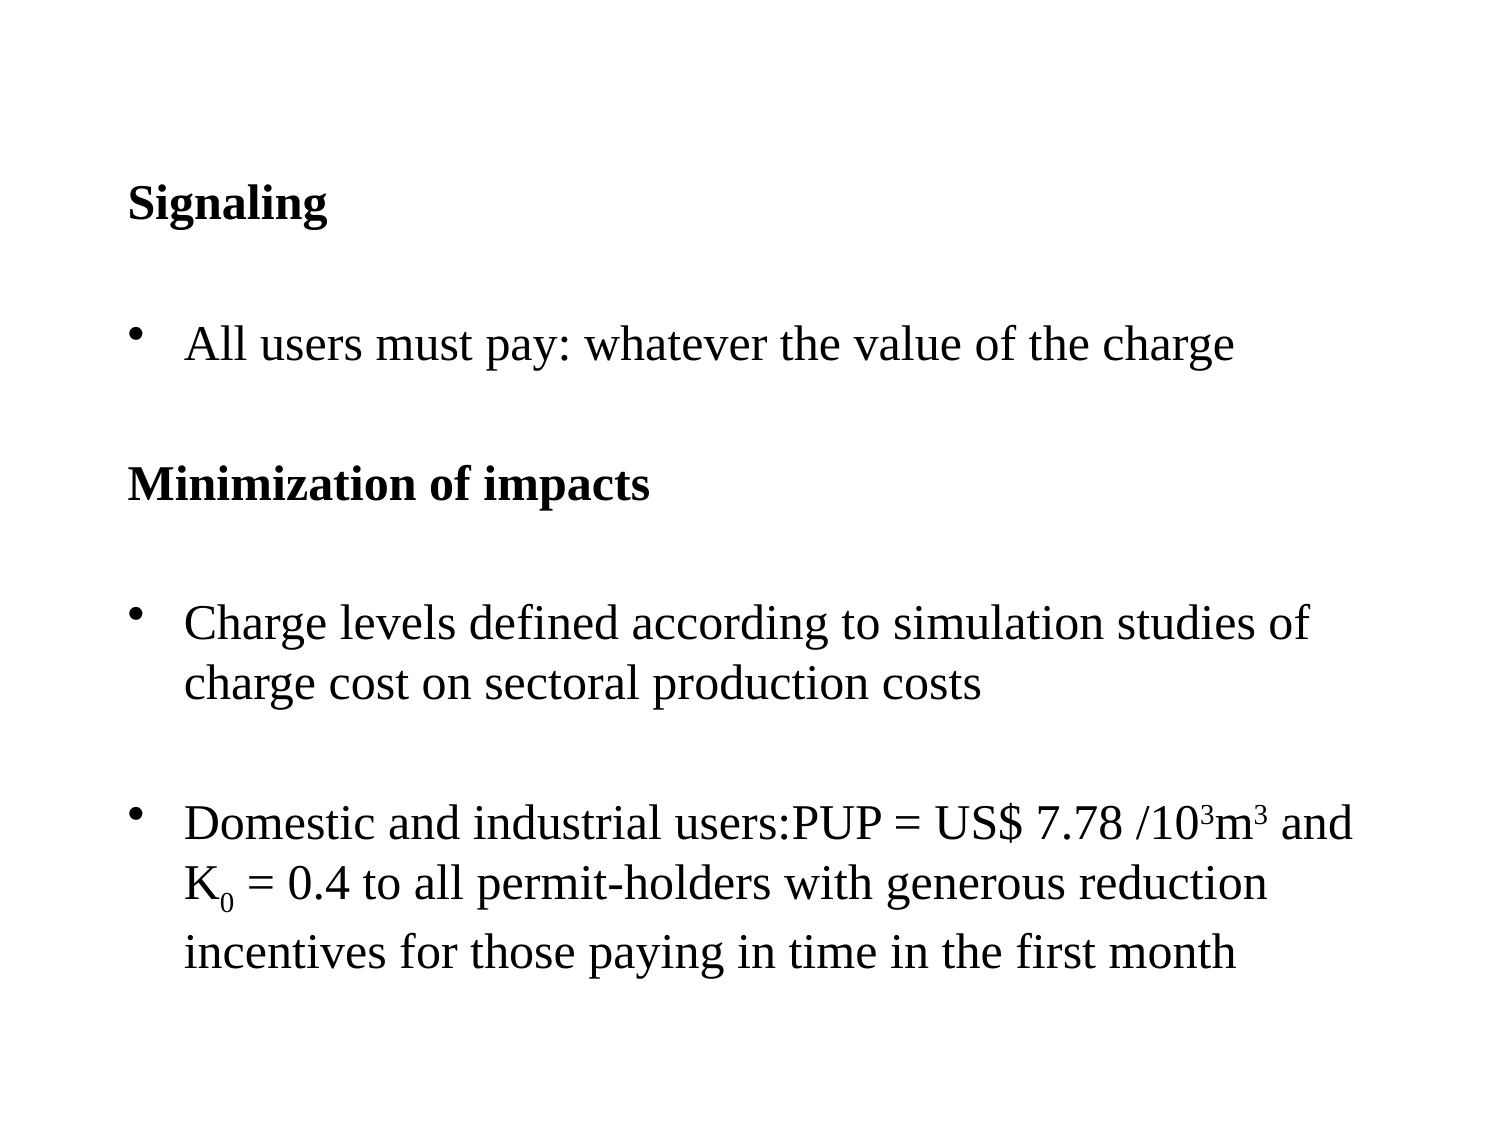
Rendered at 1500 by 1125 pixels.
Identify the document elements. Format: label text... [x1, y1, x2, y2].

list Signaling All users must pay: whatever the value of the charge Minimization of impacts Charge levels defined according to simulation studies of charge cost on sectoral production costs Domestic and industrial users:PUP = US$ 7.78 /103m3 and K0 = 0.4 to all permit-holders with generous reduction incentives for those paying in time in the first month [112, 162, 1388, 1001]
